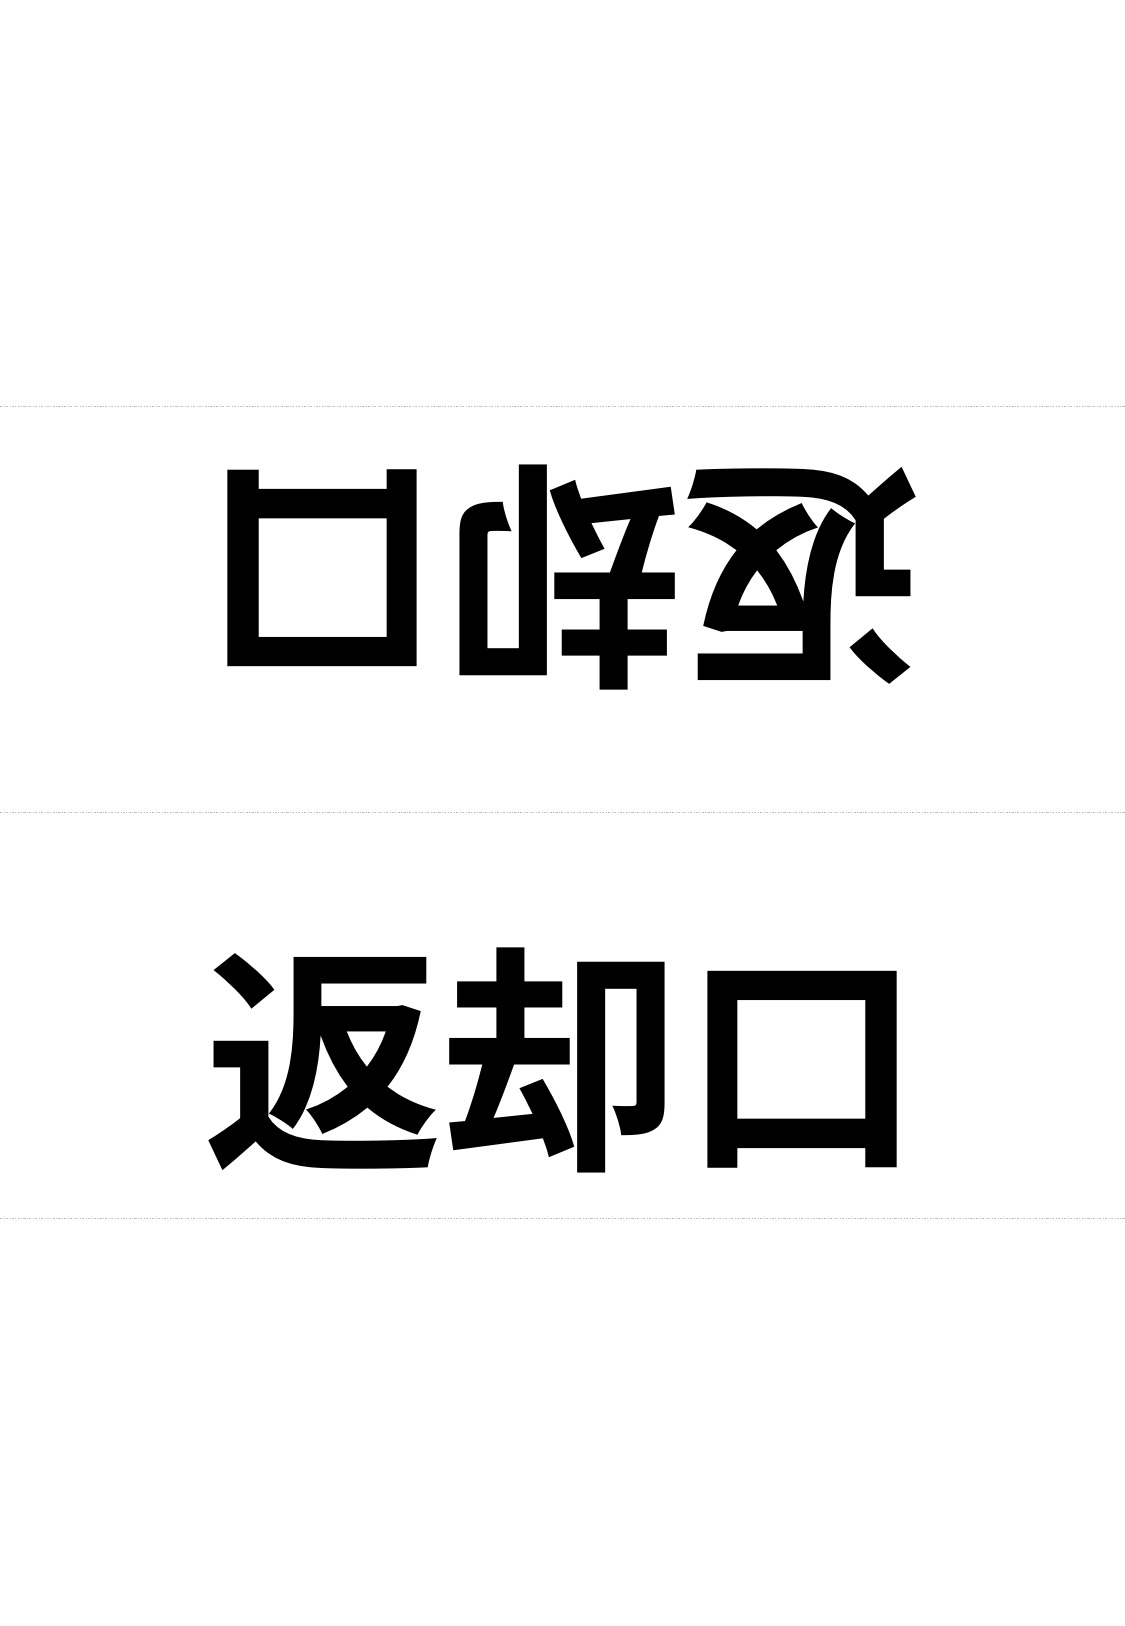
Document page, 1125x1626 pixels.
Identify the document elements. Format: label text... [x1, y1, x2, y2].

text_box 返却口 [188, 904, 937, 1207]
text_box 返却口 [188, 431, 937, 734]
